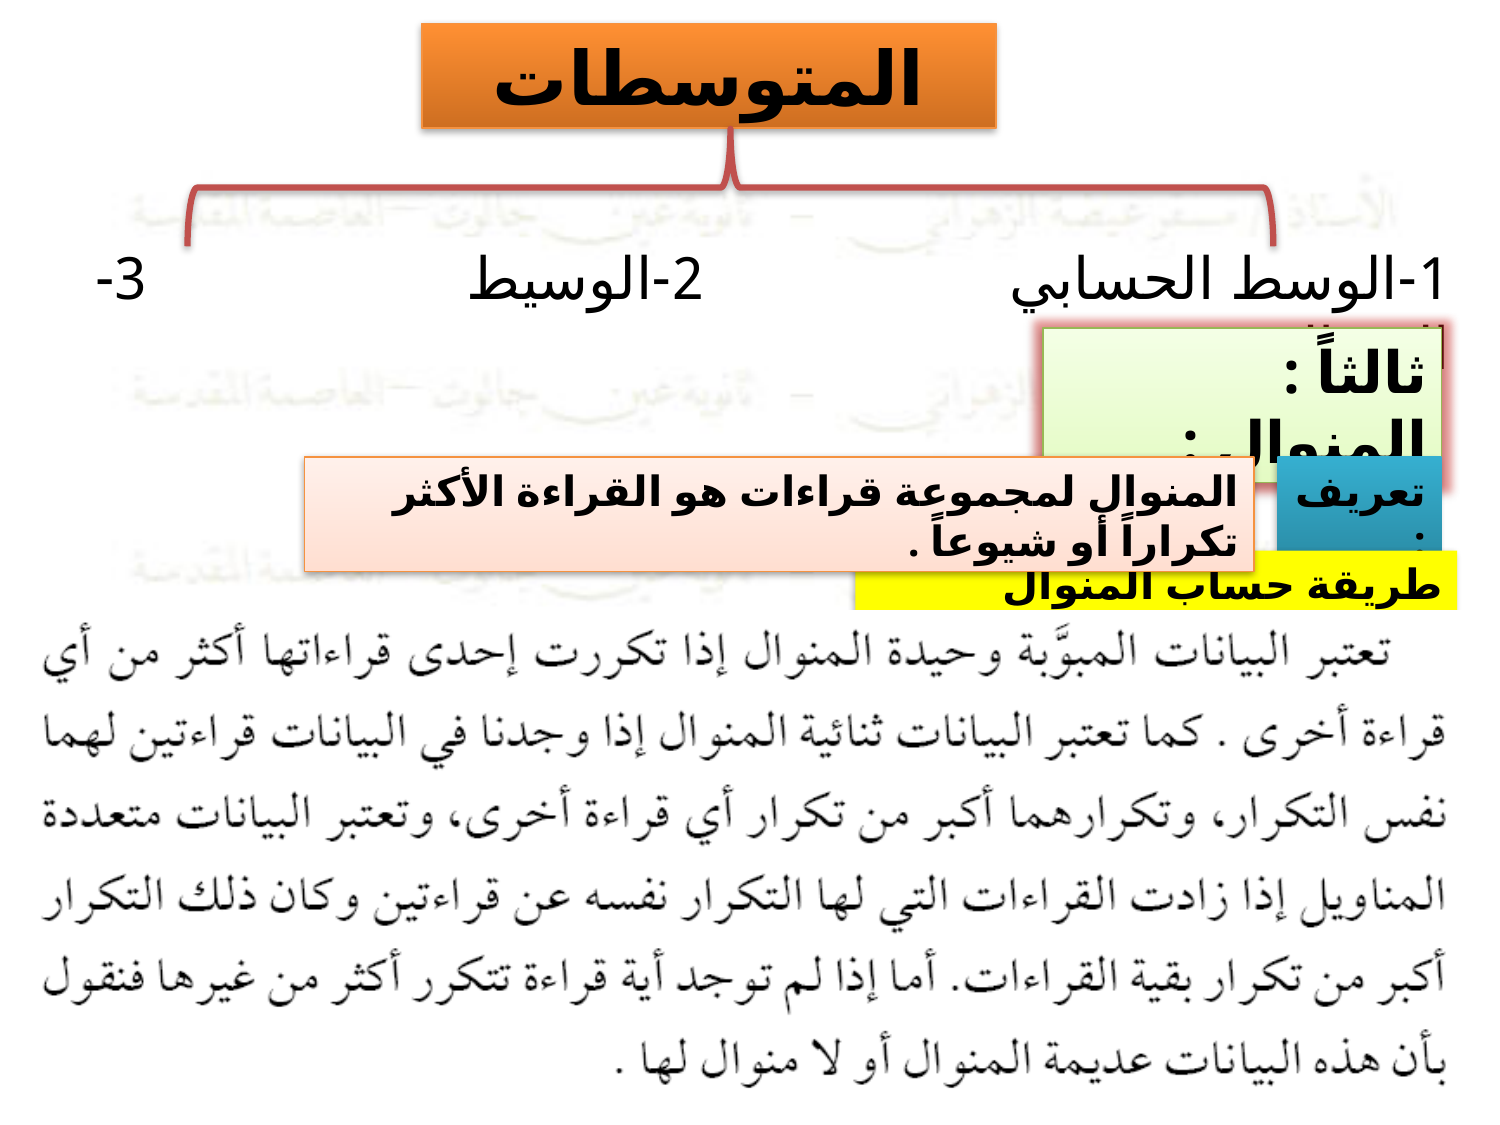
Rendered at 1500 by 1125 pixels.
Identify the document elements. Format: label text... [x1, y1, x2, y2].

text_box ثالثاً : المنوال : [1042, 327, 1442, 483]
text_box طريقة حساب المنوال للبيانات غير المبوَّبة [855, 550, 1458, 608]
picture [0, 0, 1500, 1125]
text_box [184, 125, 1277, 247]
text_box المنوال لمجموعة قراءات هو القراءة الأكثر تكراراً أو شيوعاً . [304, 456, 1255, 572]
text_box تعريف : [1277, 456, 1442, 548]
text_box 1-الوسط الحسابي 2-الوسيط 3- المنوال [35, 234, 1465, 389]
text_box المتوسطات [421, 23, 997, 129]
